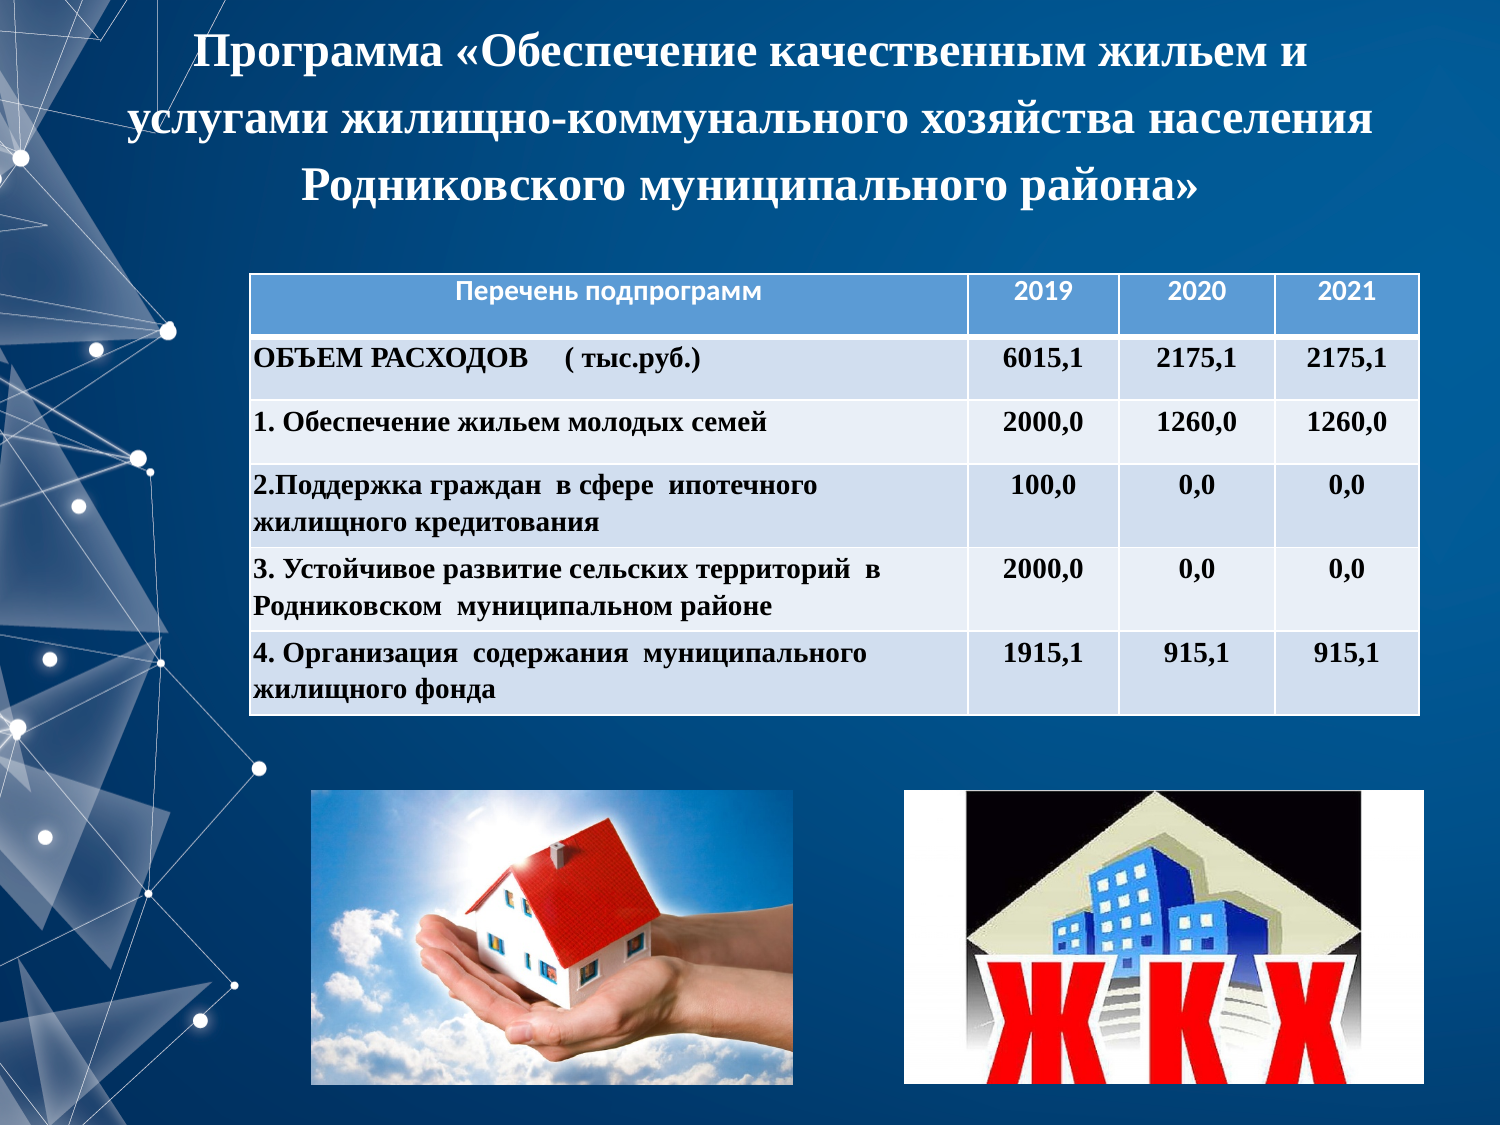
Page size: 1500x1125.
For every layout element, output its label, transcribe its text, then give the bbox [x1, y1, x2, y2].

title Программа «Обеспечение качественным жильем и услугами жилищно-коммунального хозяйства населения Родниковского муниципального района» [108, 0, 1395, 220]
table_cell 2.Поддержка граждан в сфере ипотечного жилищного кредитования [251, 465, 967, 547]
table_cell ОБЪЕМ РАСХОДОВ ( тыс.руб.) [251, 340, 967, 399]
table_cell 100,0 [969, 465, 1118, 547]
table_cell 2175,1 [1276, 340, 1418, 399]
table_header 2021 [1276, 275, 1418, 334]
table_cell 6015,1 [969, 340, 1118, 399]
table_cell 2175,1 [1120, 340, 1274, 399]
table_cell 0,0 [1276, 465, 1418, 547]
table_cell 1915,1 [969, 632, 1118, 714]
table_cell 3. Устойчивое развитие сельских территорий в Родниковском муниципальном районе [251, 548, 967, 630]
picture [0, 0, 1500, 1125]
table_cell 1260,0 [1276, 401, 1418, 463]
table_cell 0,0 [1120, 548, 1274, 630]
table_cell 915,1 [1276, 632, 1418, 714]
table_cell 0,0 [1276, 548, 1418, 630]
table_cell 0,0 [1120, 465, 1274, 547]
table_cell 4. Организация содержания муниципального жилищного фонда [251, 632, 967, 714]
table_cell 1260,0 [1120, 401, 1274, 463]
table_cell 2000,0 [969, 548, 1118, 630]
table_header Перечень подпрограмм [251, 275, 967, 334]
table_header 2020 [1120, 275, 1274, 334]
table_cell 1. Обеспечение жильем молодых семей [251, 401, 967, 463]
table_header 2019 [969, 275, 1118, 334]
table_cell 915,1 [1120, 632, 1274, 714]
table_cell 2000,0 [969, 401, 1118, 463]
